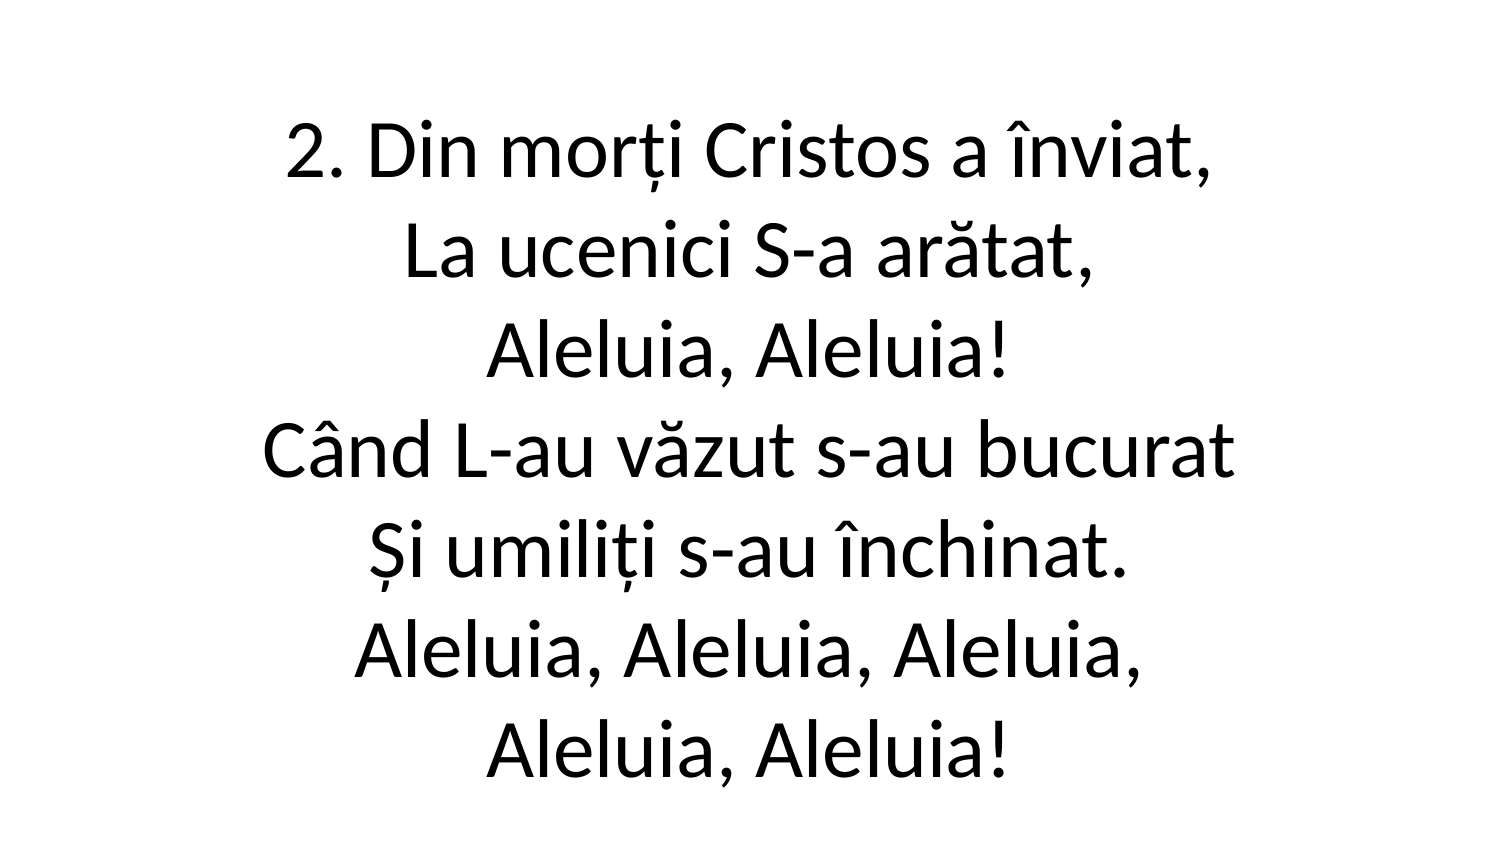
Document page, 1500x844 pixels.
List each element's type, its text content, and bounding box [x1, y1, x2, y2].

text_box 2. Din morți Cristos a înviat, La ucenici S-a arătat, Aleluia, Aleluia! Când L-au văzut s-au bucurat Și umiliți s-au închinat. Aleluia, Aleluia, Aleluia, Aleluia, Aleluia! [247, 42, 1253, 802]
